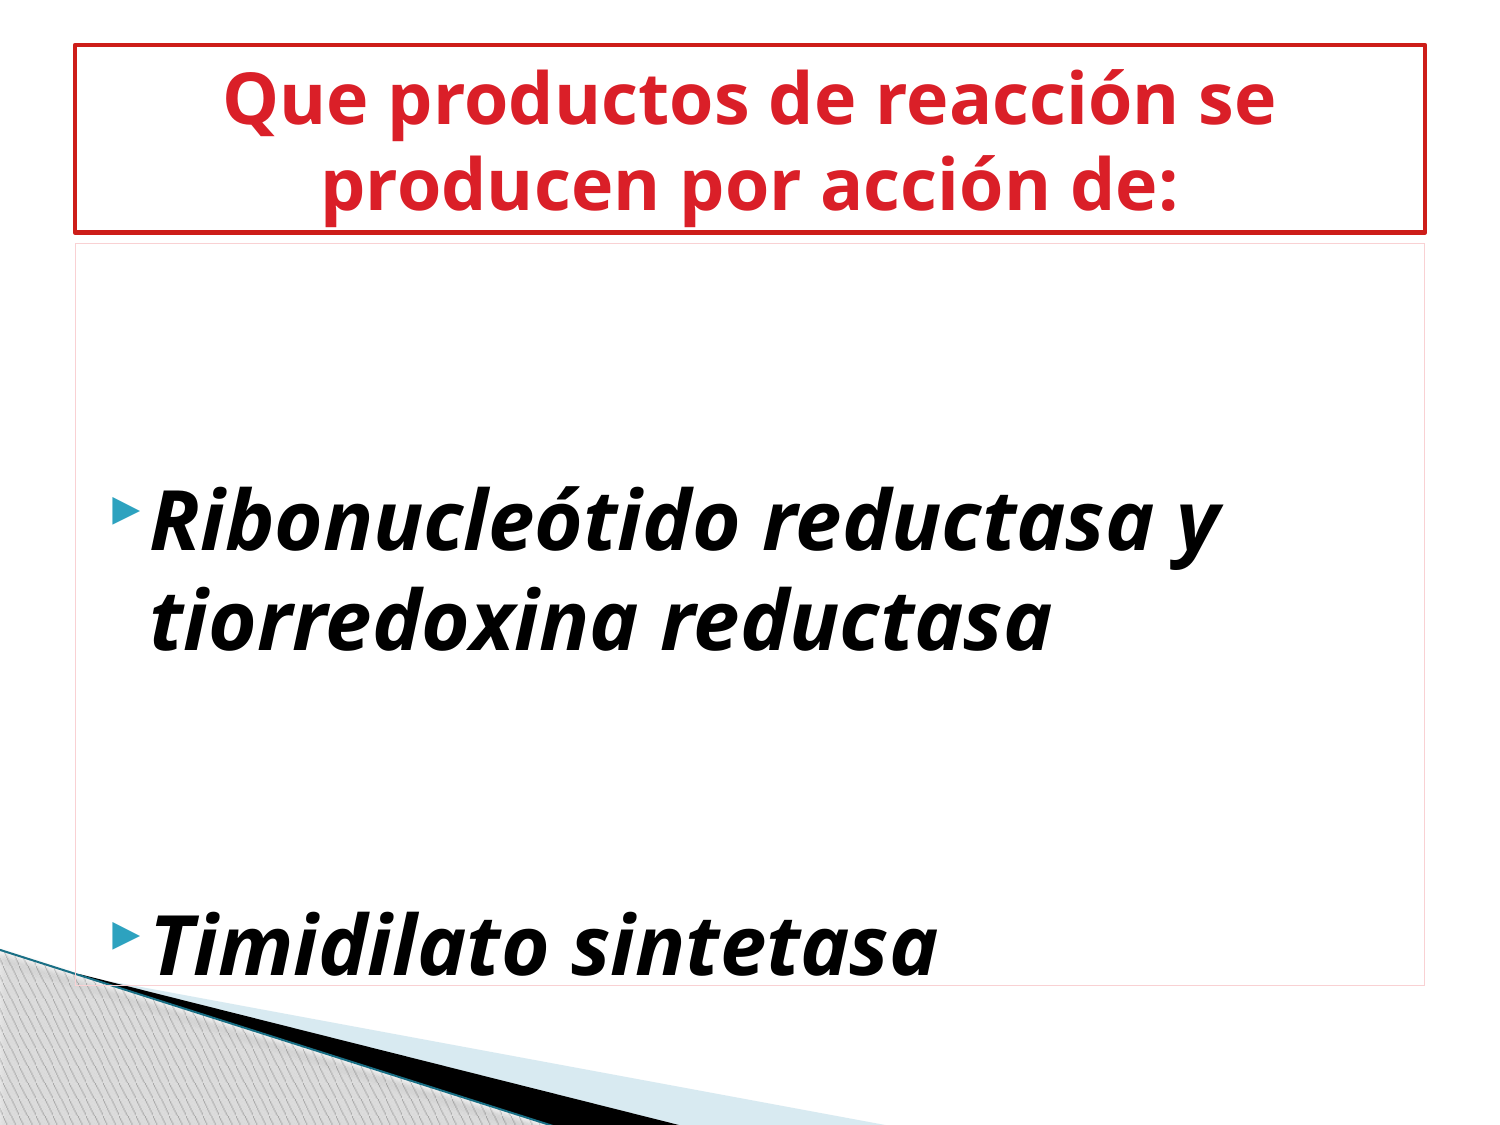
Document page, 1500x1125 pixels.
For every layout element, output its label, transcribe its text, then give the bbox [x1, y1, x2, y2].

list Ribonucleótido reductasa y tiorredoxina reductasa Timidilato sintetasa [75, 243, 1425, 986]
title Que productos de reacción se producen por acción de: [75, 45, 1425, 233]
